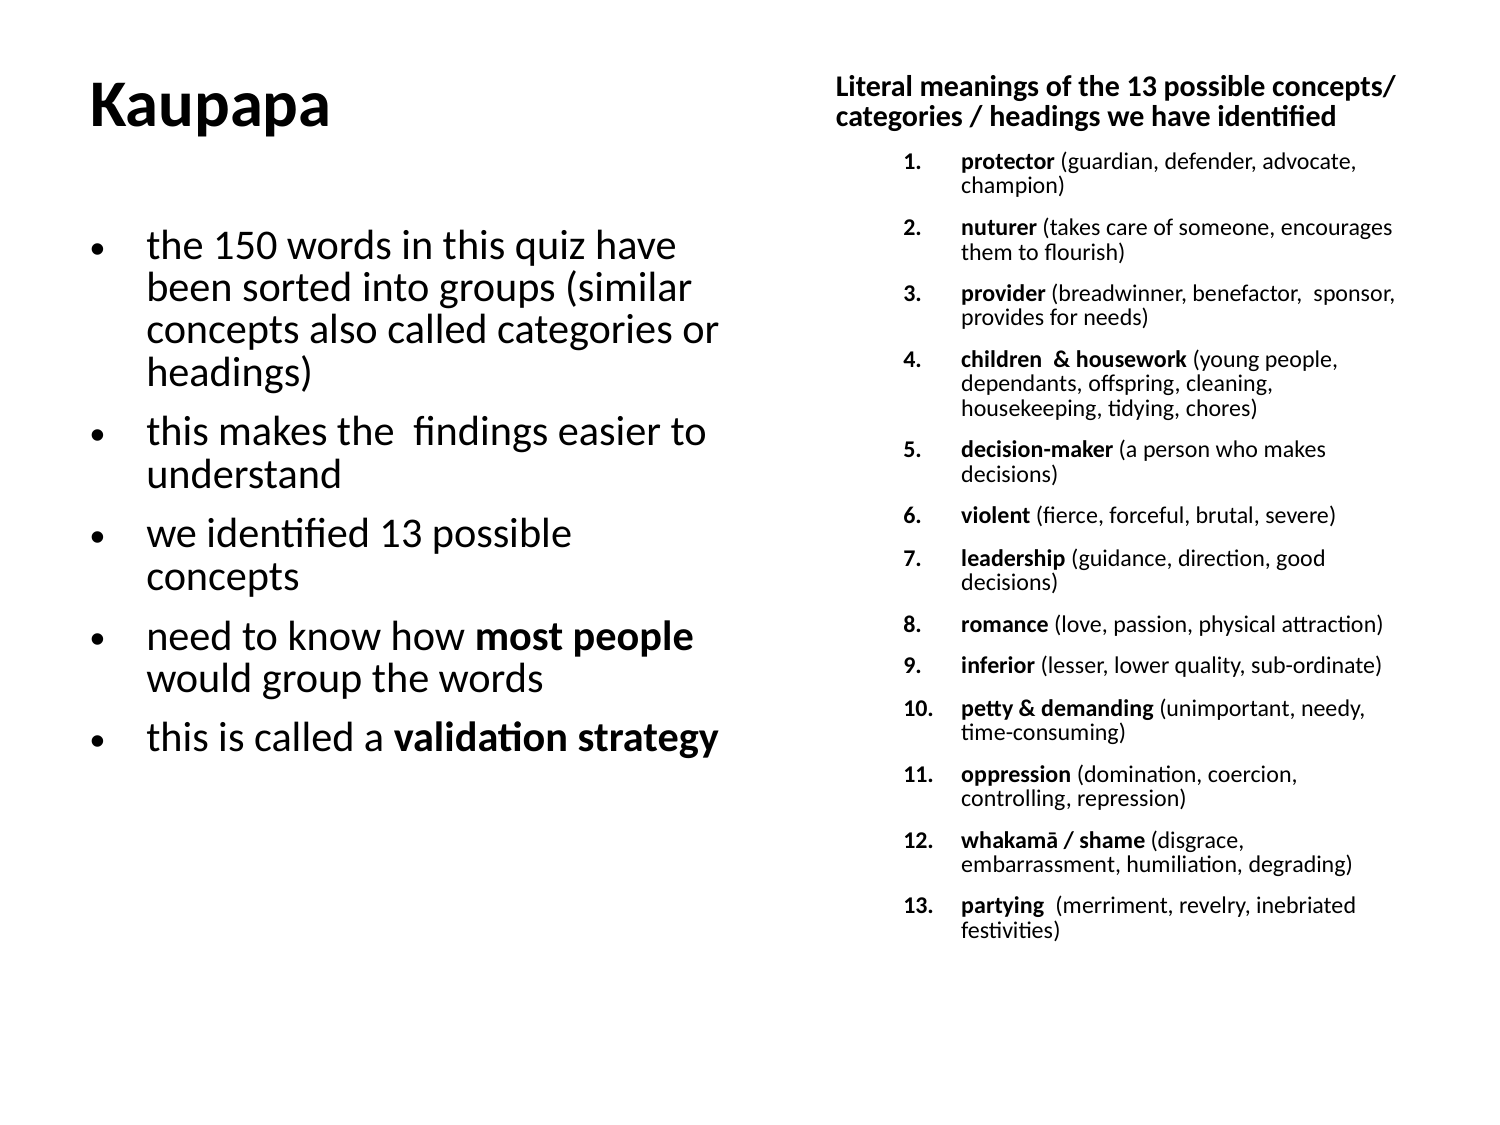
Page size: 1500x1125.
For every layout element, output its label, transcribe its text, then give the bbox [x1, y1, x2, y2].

list Literal meanings of the 13 possible concepts/ categories / headings we have identified protector (guardian, defender, advocate, champion) nuturer (takes care of someone, encourages them to flourish) provider (breadwinner, benefactor, sponsor, provides for needs) children & housework (young people, dependants, offspring, cleaning, housekeeping, tidying, chores) decision-maker (a person who makes decisions) violent (fierce, forceful, brutal, severe) leadership (guidance, direction, good decisions) romance (love, passion, physical attraction) inferior (lesser, lower quality, sub-ordinate) petty & demanding (unimportant, needy, time-consuming) oppression (domination, coercion, controlling, repression) whakamā / shame (disgrace, embarrassment, humiliation, degrading) partying (merriment, revelry, inebriated festivities) [820, 66, 1425, 975]
list the 150 words in this quiz have been sorted into groups (similar concepts also called categories or headings) this makes the findings easier to understand we identified 13 possible concepts need to know how most people would group the words this is called a validation strategy [75, 219, 738, 882]
title Kaupapa [75, 45, 1425, 232]
